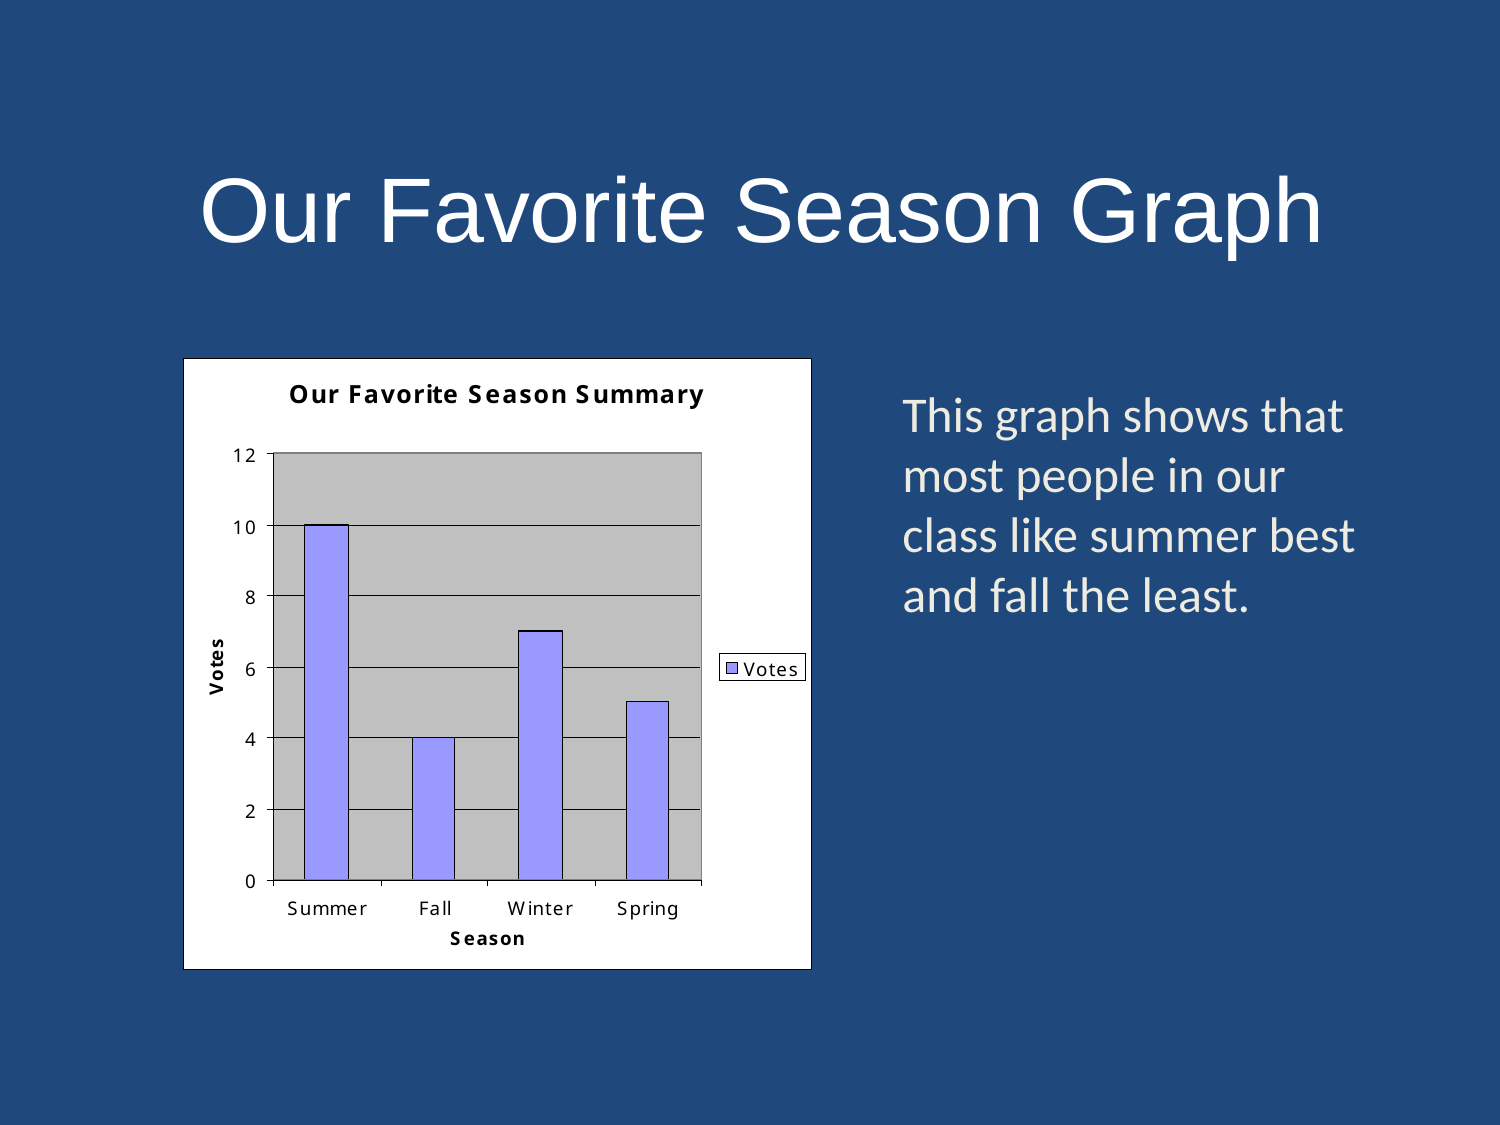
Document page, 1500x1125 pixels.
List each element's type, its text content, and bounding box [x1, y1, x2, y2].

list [174, 349, 821, 977]
title Our Favorite Season Graph [75, 99, 1450, 313]
text_box This graph shows that most people in our class like summer best and fall the least. [887, 374, 1388, 630]
